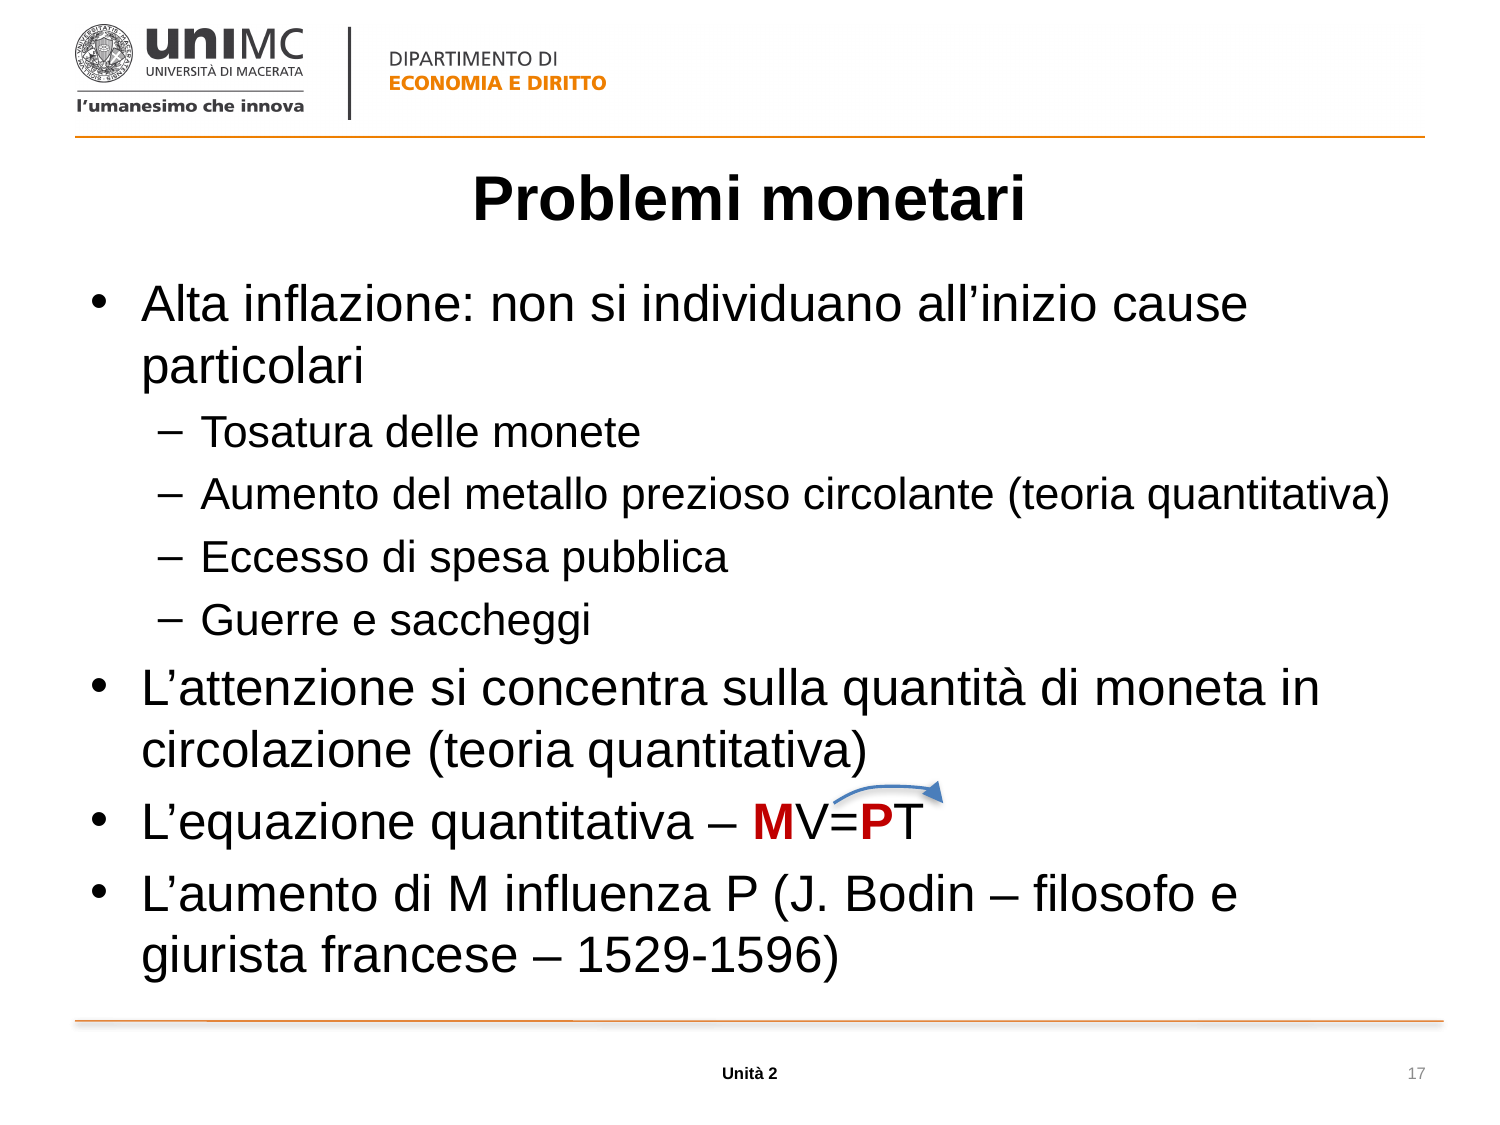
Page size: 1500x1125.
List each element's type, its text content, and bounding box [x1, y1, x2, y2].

list Alta inflazione: non si individuano all’inizio cause particolari Tosatura delle monete Aumento del metallo prezioso circolante (teoria quantitativa) Eccesso di spesa pubblica Guerre e saccheggi L’attenzione si concentra sulla quantità di moneta in circolazione (teoria quantitativa) L’equazione quantitativa – MV=PT L’aumento di M influenza P (J. Bodin – filosofo e giurista francese – 1529-1596) [75, 262, 1425, 1005]
title Problemi monetari [75, 149, 1425, 241]
text_box [833, 780, 945, 804]
picture [75, 24, 1425, 138]
footer Unità 2 [512, 1042, 988, 1103]
slide_number 17 [1091, 1042, 1442, 1103]
